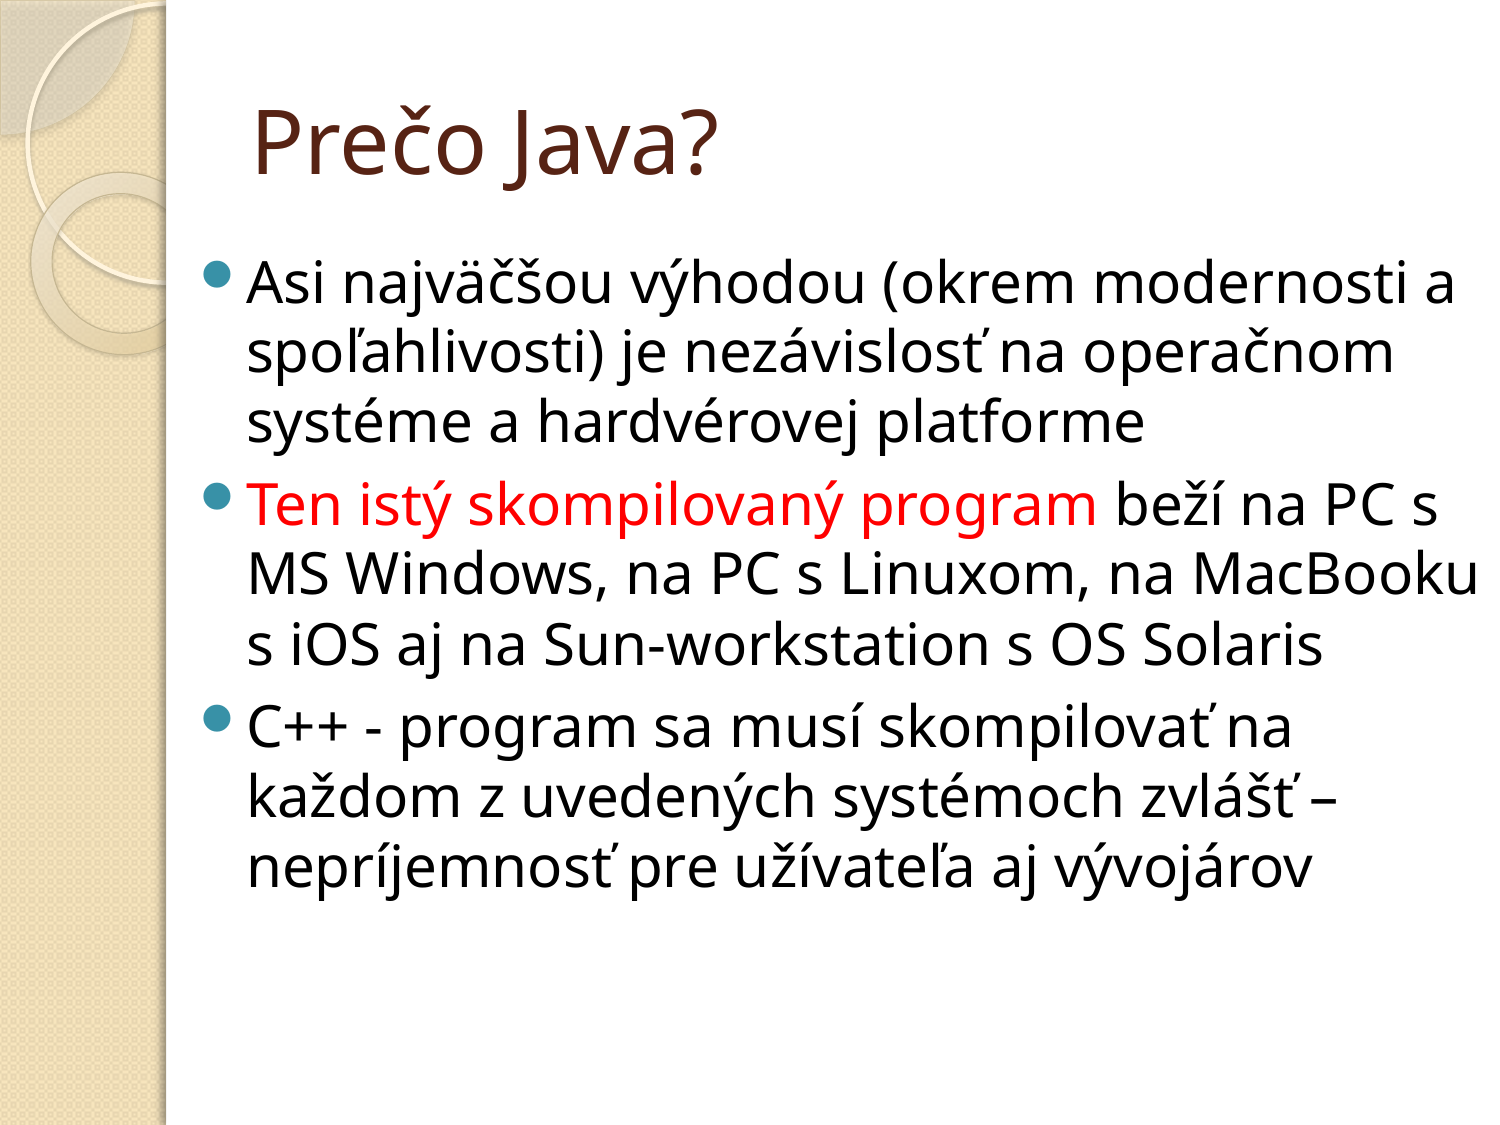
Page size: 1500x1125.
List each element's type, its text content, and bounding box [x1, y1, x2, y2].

title Prečo Java? [235, 45, 1466, 233]
list Asi najväčšou výhodou (okrem modernosti a spoľahlivosti) je nezávislosť na operačnom systéme a hardvérovej platforme Ten istý skompilovaný program beží na PC s MS Windows, na PC s Linuxom, na MacBooku s iOS aj na Sun-workstation s OS Solaris C++ - program sa musí skompilovať na každom z uvedených systémoch zvlášť – nepríjemnosť pre užívateľa aj vývojárov [171, 237, 1500, 1125]
